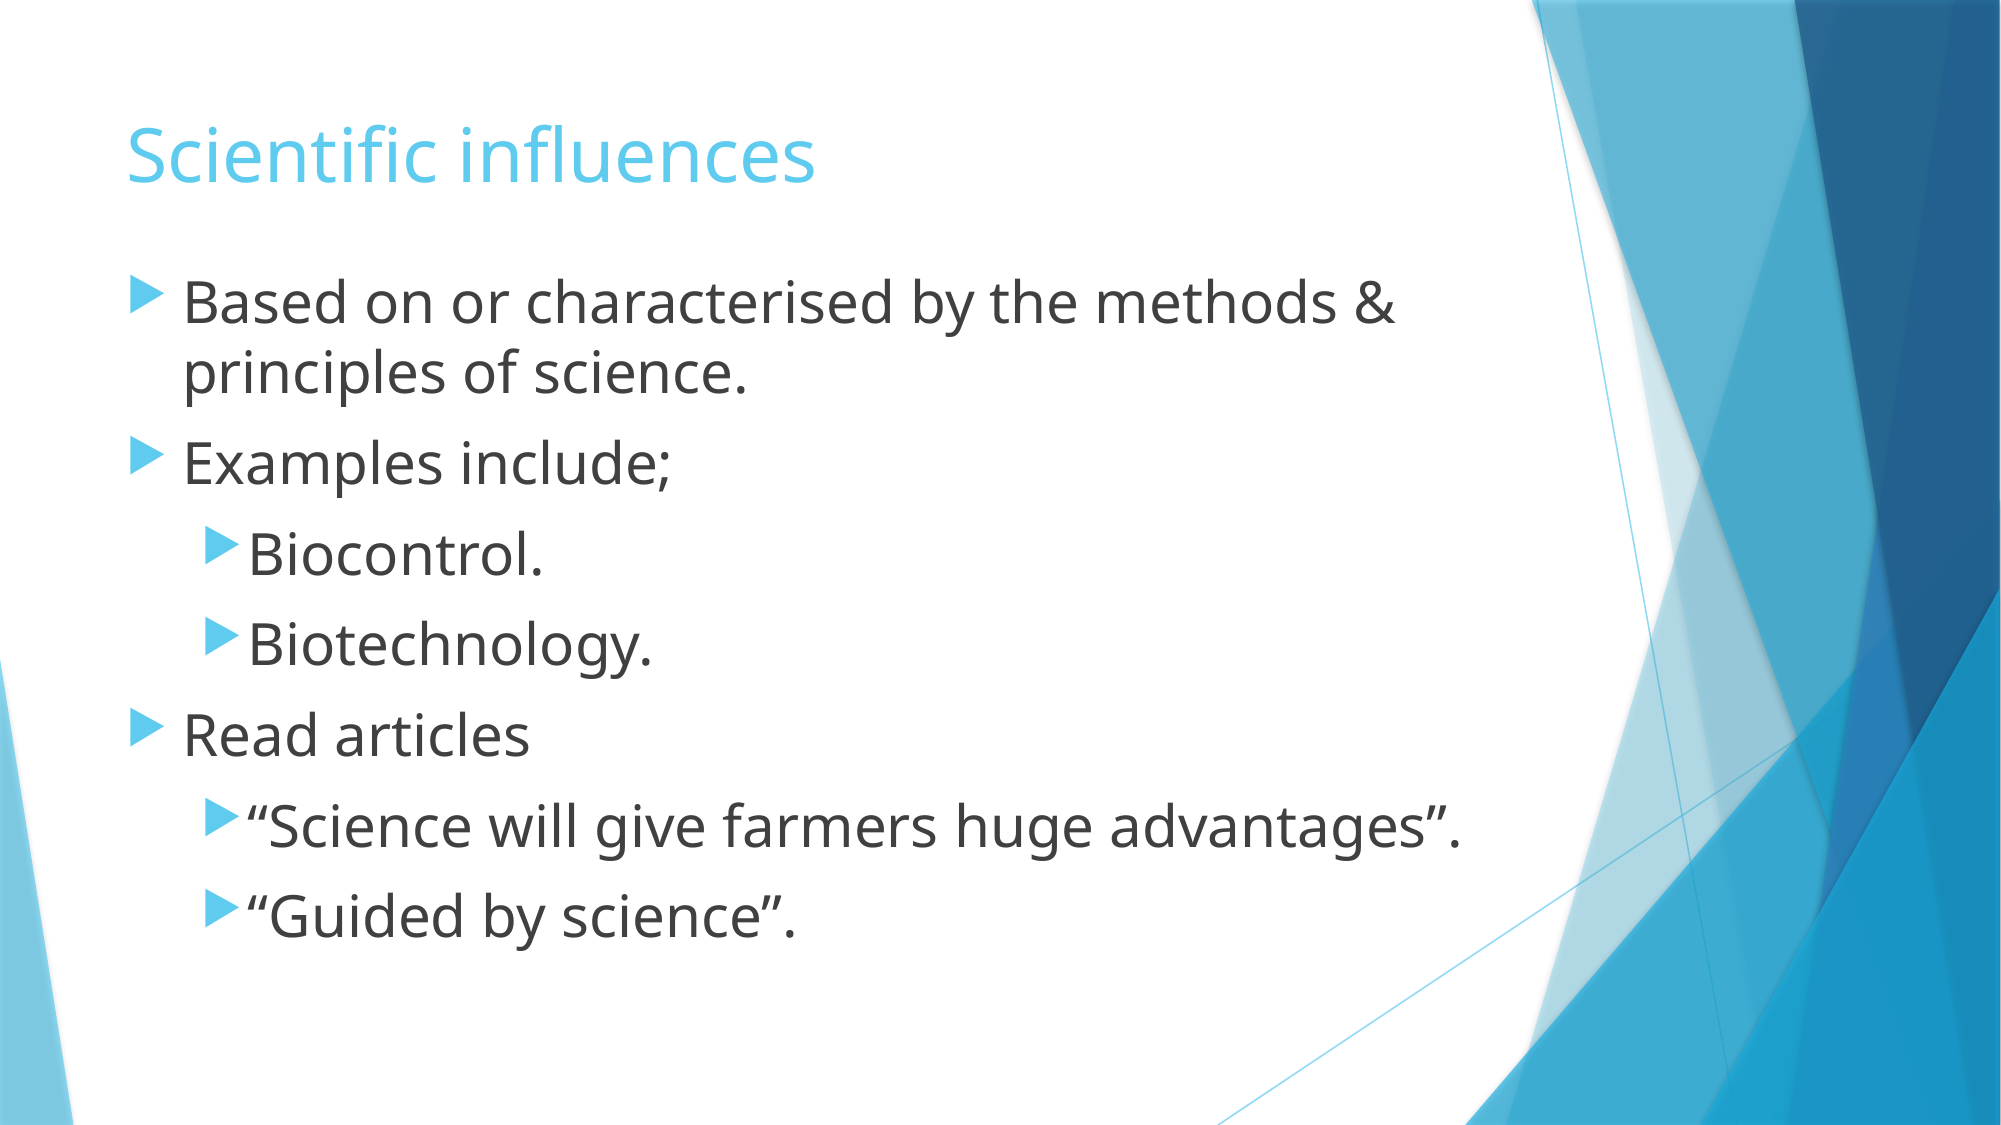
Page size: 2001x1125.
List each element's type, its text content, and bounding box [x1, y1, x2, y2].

title Scientific influences [111, 99, 1522, 258]
list Based on or characterised by the methods & principles of science. Examples include; Biocontrol. Biotechnology. Read articles “Science will give farmers huge advantages”. “Guided by science”. [111, 258, 1522, 991]
